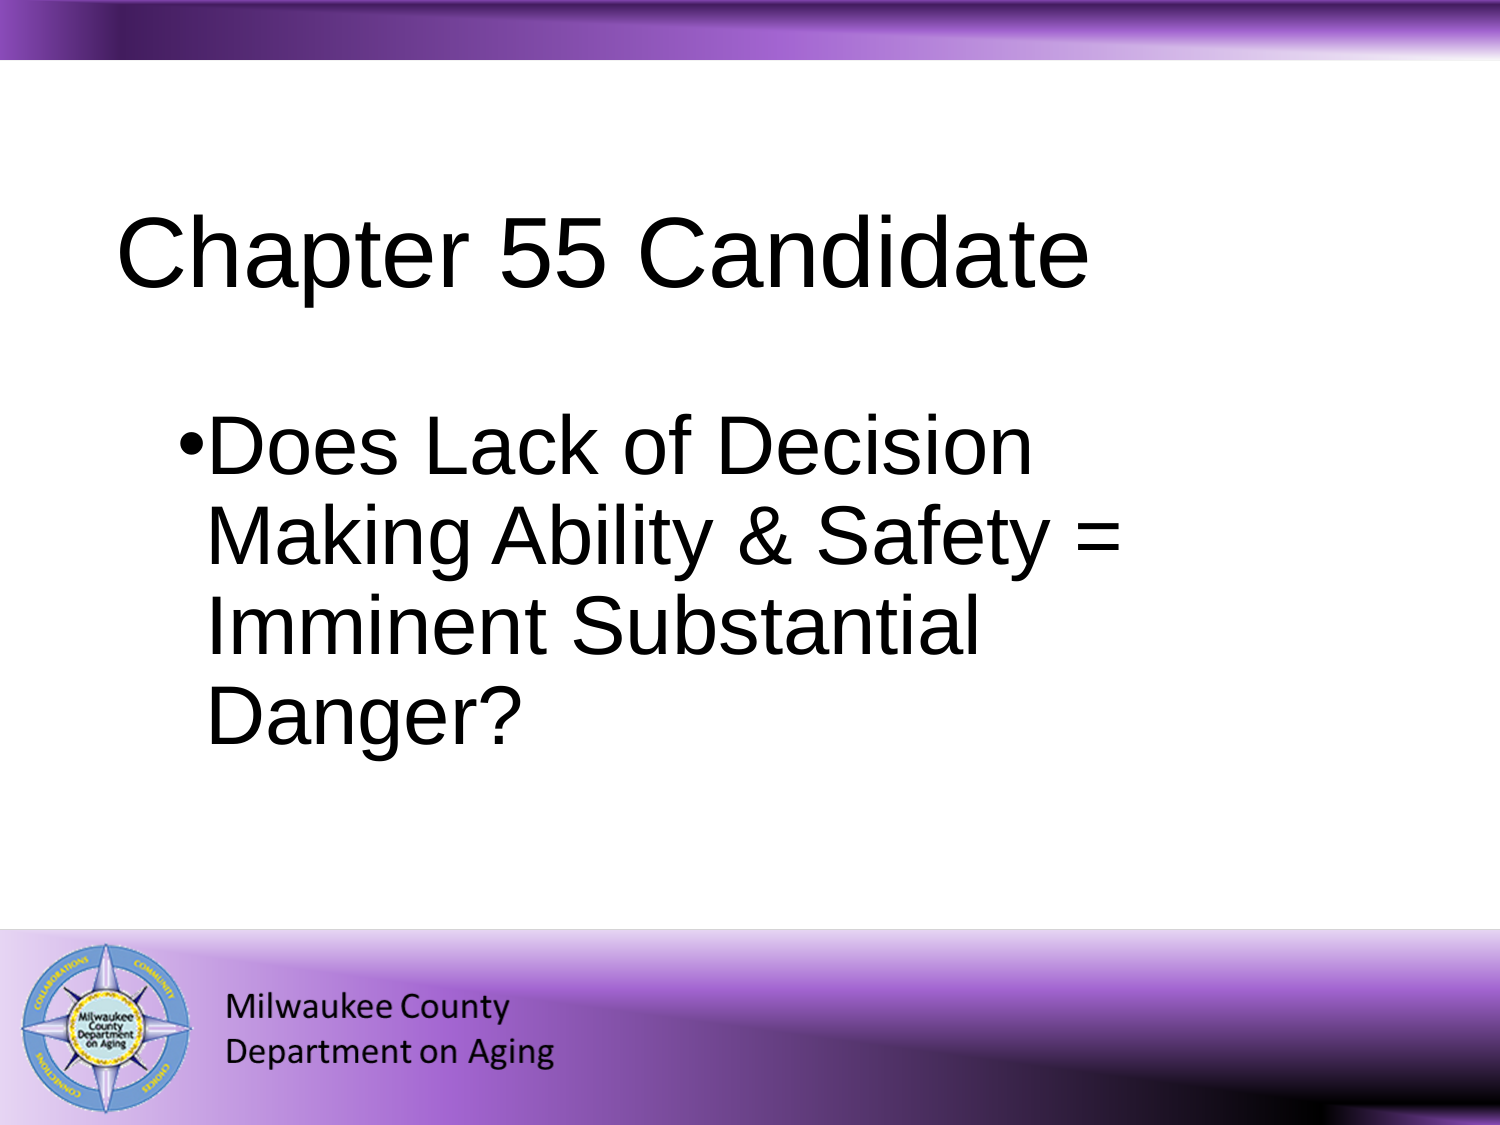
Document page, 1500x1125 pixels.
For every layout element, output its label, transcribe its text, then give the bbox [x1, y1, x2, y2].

list Does Lack of Decision Making Ability & Safety = Imminent Substantial Danger? [162, 395, 1338, 1005]
title Chapter 55 Candidate [100, 190, 1400, 321]
picture [0, 0, 1500, 1125]
